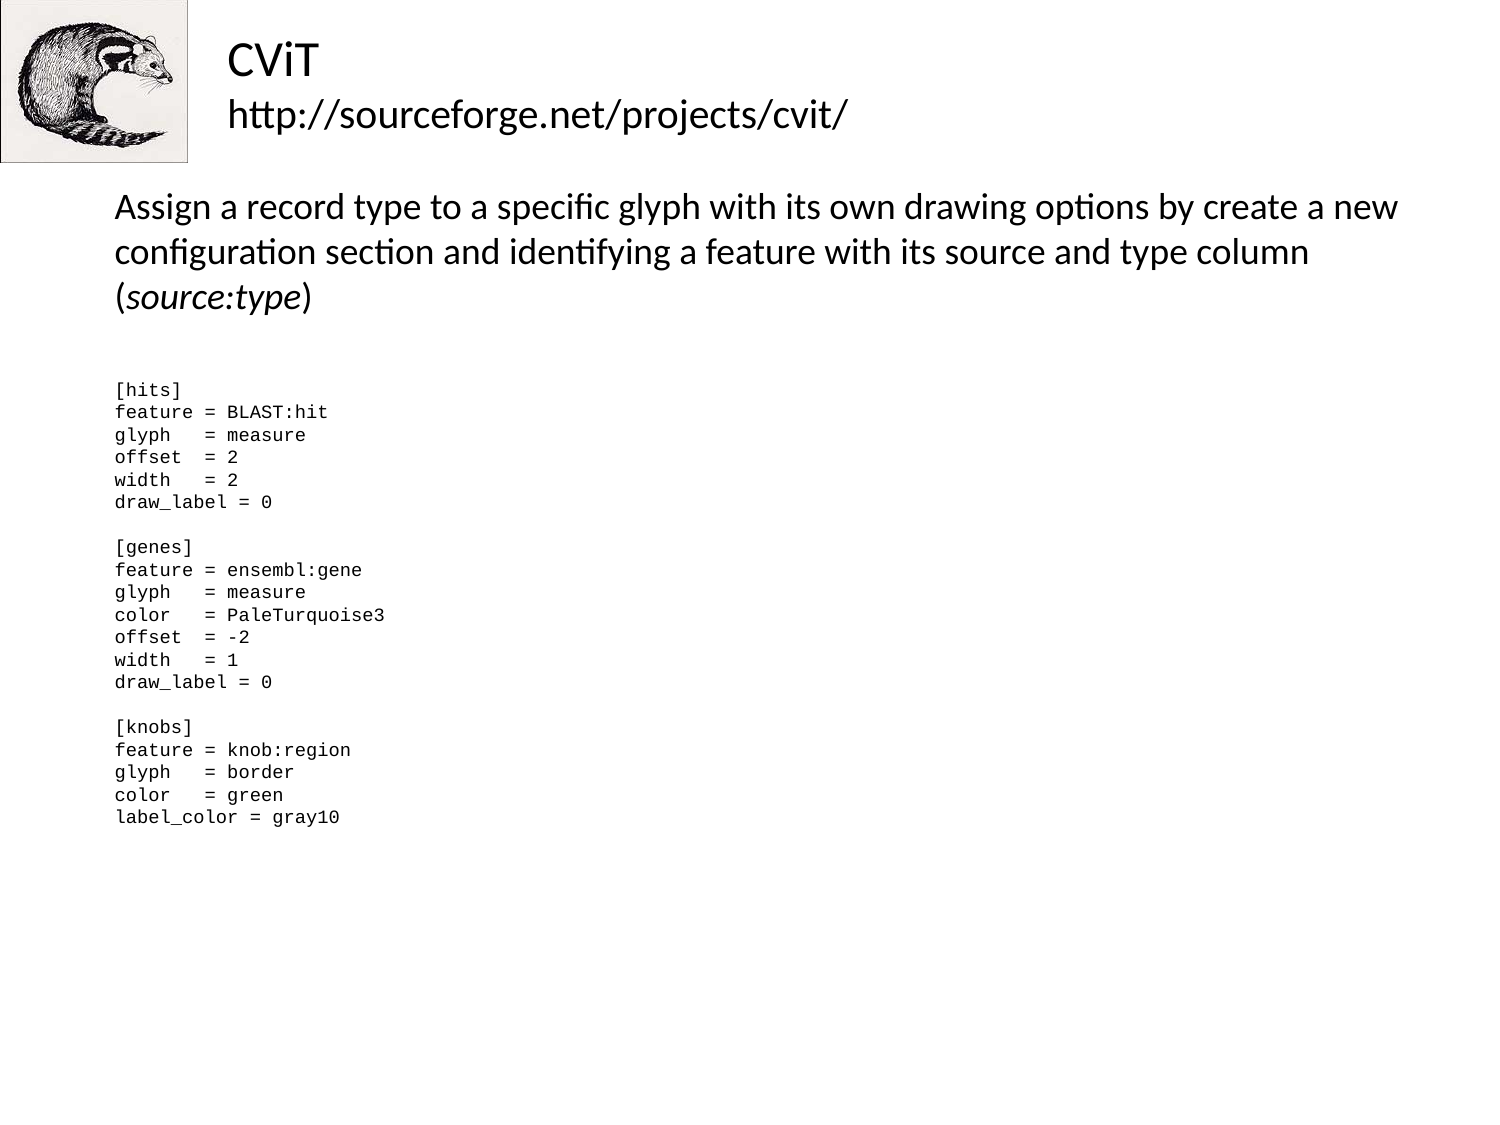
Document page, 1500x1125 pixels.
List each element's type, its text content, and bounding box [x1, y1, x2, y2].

text_box Assign a record type to a specific glyph with its own drawing options by create a new configuration section and identifying a feature with its source and type column (source:type) [99, 174, 1438, 325]
text_box [hits] feature = BLAST:hit glyph = measure offset = 2 width = 2 draw_label = 0 [genes] feature = ensembl:gene glyph = measure color = PaleTurquoise3 offset = -2 width = 1 draw_label = 0 [knobs] feature = knob:region glyph = border color = green label_color = gray10 [99, 370, 1363, 835]
title CViT http://sourceforge.net/projects/cvit/ [212, 0, 900, 163]
picture [0, 0, 189, 163]
